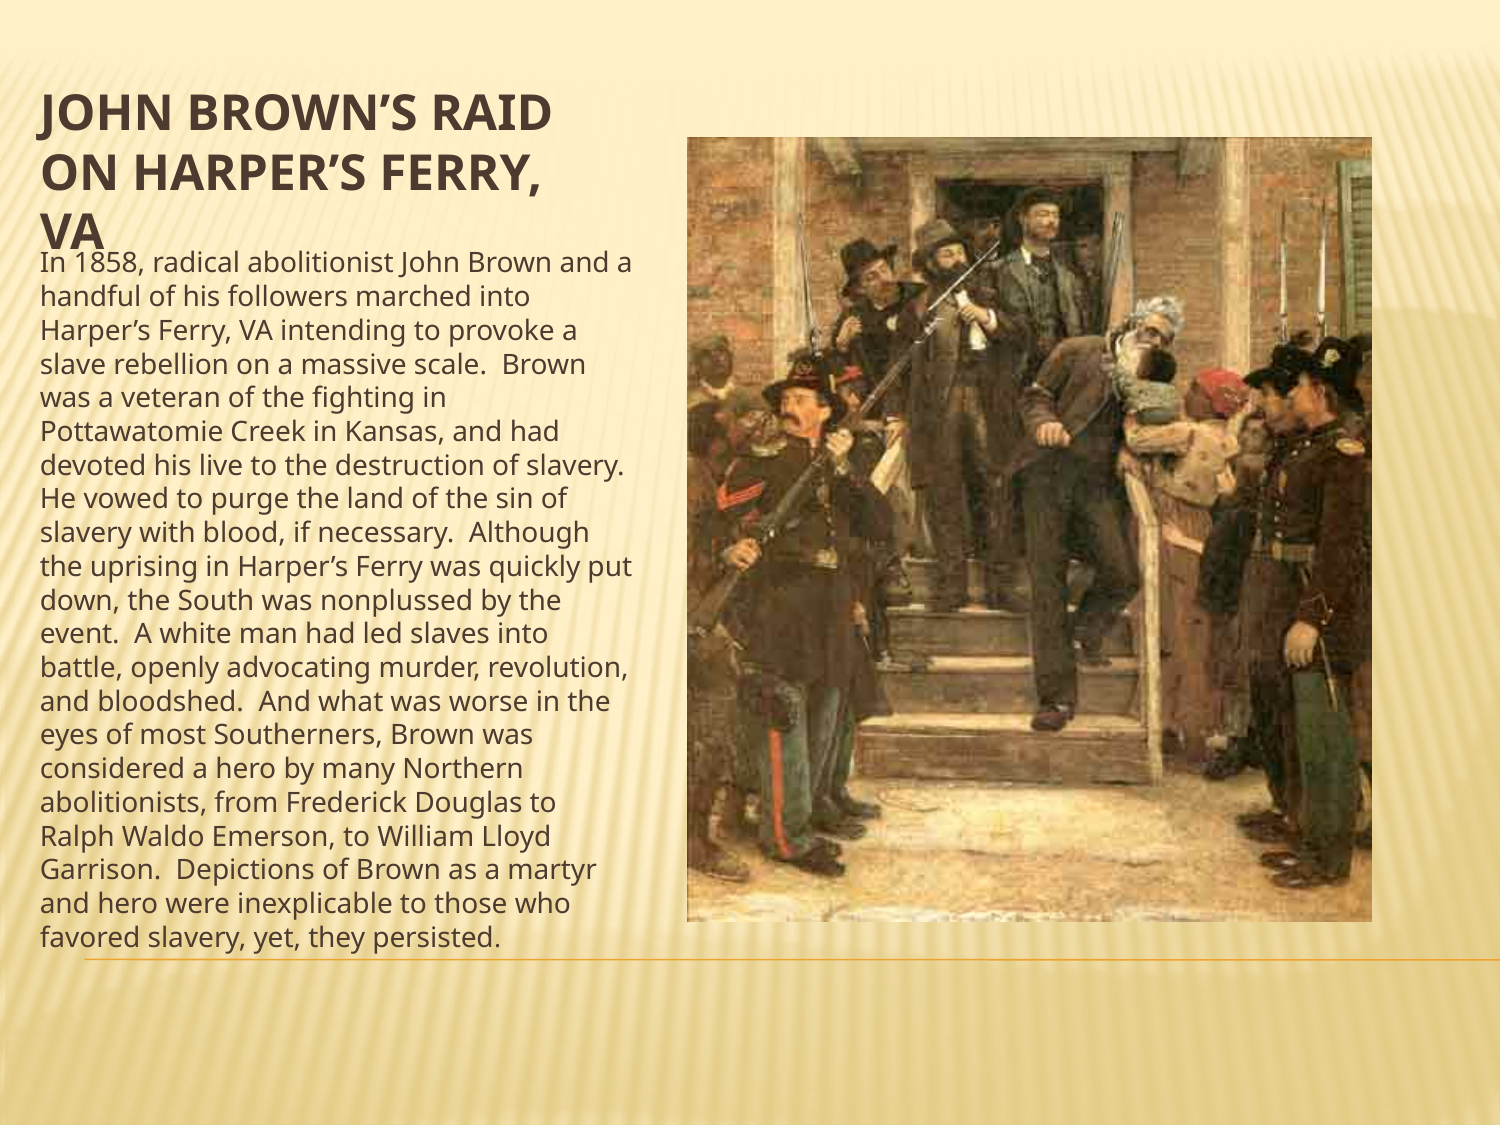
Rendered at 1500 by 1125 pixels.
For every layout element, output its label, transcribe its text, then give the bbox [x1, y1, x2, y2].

list In 1858, radical abolitionist John Brown and a handful of his followers marched into Harper’s Ferry, VA intending to provoke a slave rebellion on a massive scale. Brown was a veteran of the fighting in Pottawatomie Creek in Kansas, and had devoted his live to the destruction of slavery. He vowed to purge the land of the sin of slavery with blood, if necessary. Although the uprising in Harper’s Ferry was quickly put down, the South was nonplussed by the event. A white man had led slaves into battle, openly advocating murder, revolution, and bloodshed. And what was worse in the eyes of most Southerners, Brown was considered a hero by many Northern abolitionists, from Frederick Douglas to Ralph Waldo Emerson, to William Lloyd Garrison. Depictions of Brown as a martyr and hero were inexplicable to those who favored slavery, yet, they persisted. [24, 237, 650, 963]
title John Brown’s Raid on Harper’s Ferry, VA [24, 73, 602, 237]
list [687, 137, 1373, 923]
